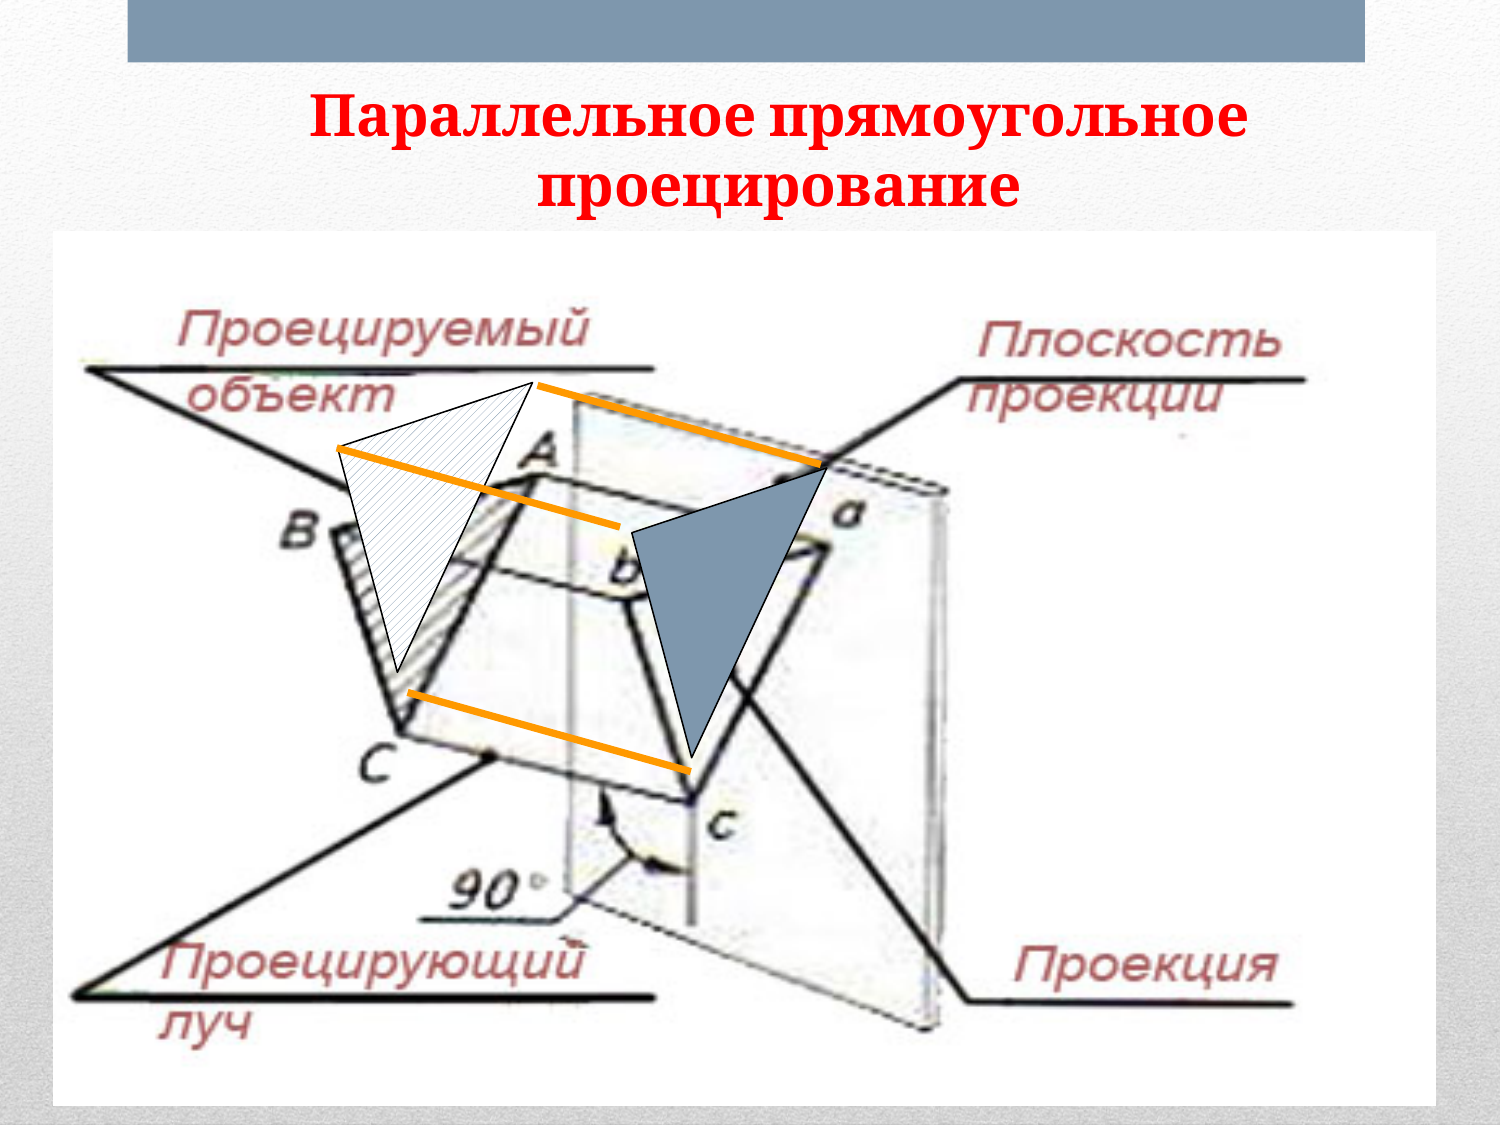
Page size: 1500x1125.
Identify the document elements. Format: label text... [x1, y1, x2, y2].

picture [52, 230, 1436, 1107]
text_box Параллельное прямоугольное проецирование [112, 70, 1447, 226]
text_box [335, 384, 822, 773]
